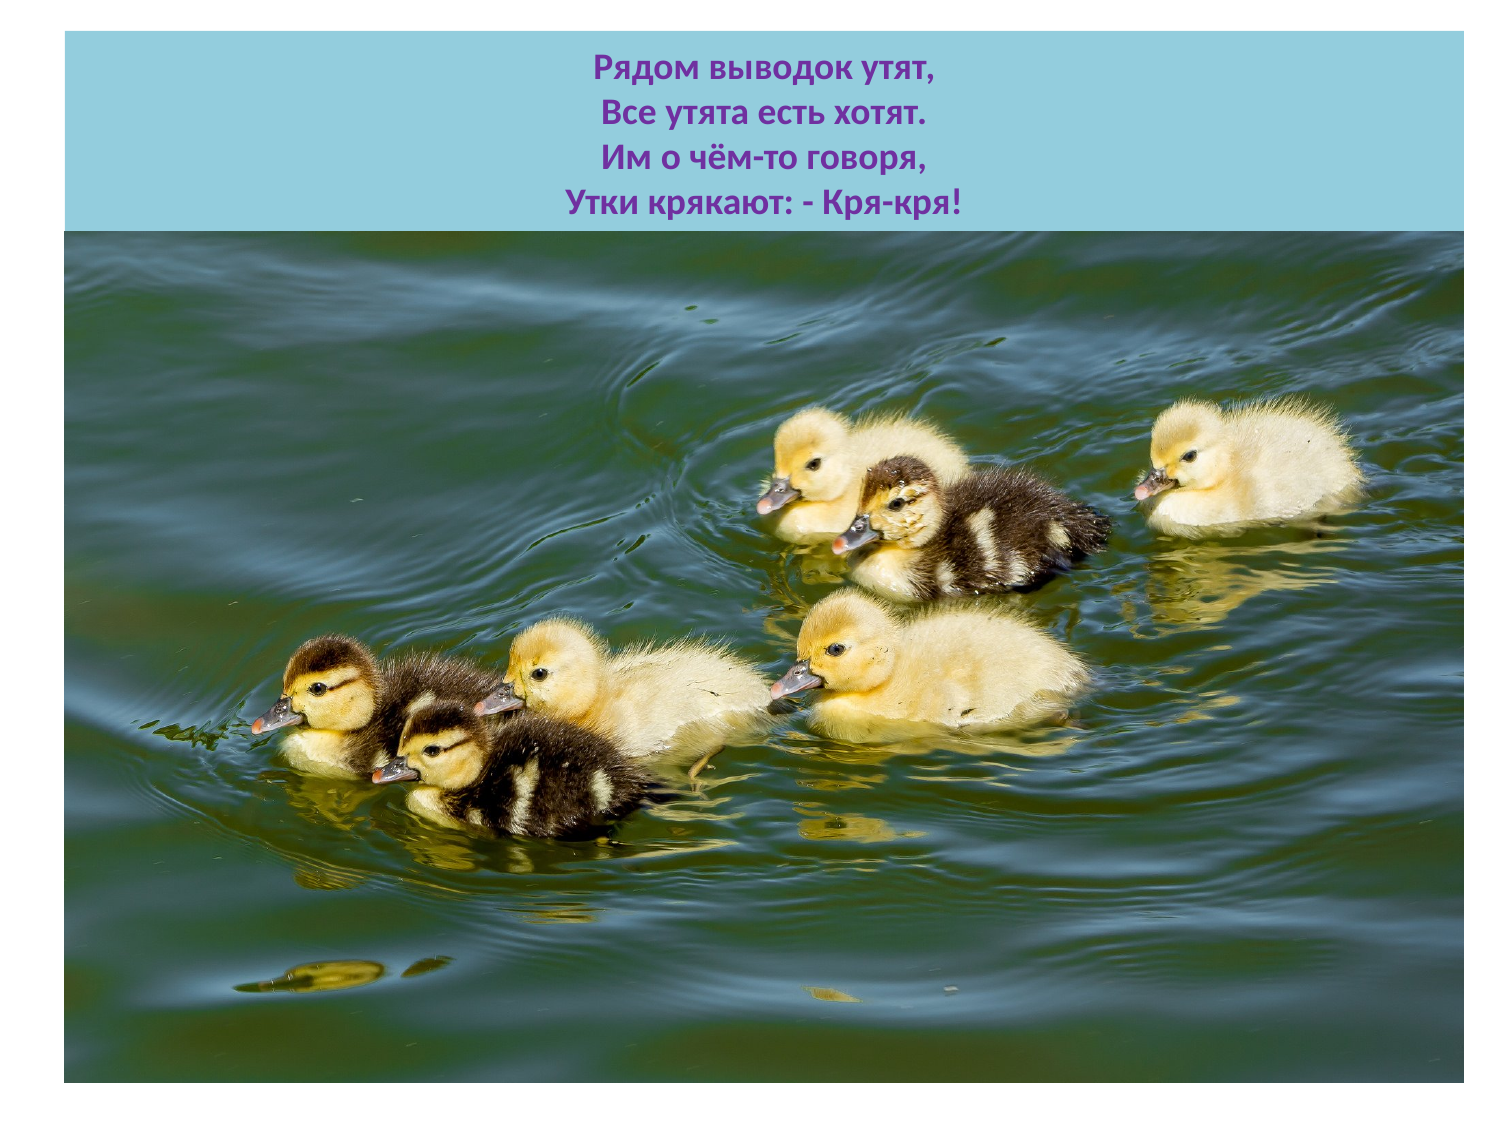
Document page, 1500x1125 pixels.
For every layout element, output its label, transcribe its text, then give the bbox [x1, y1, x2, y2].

picture [64, 231, 1465, 1083]
title Рядом выводок утят, Все утята есть хотят. Им о чём-то говоря, Утки крякают: - Кря-кря! [64, 30, 1464, 231]
